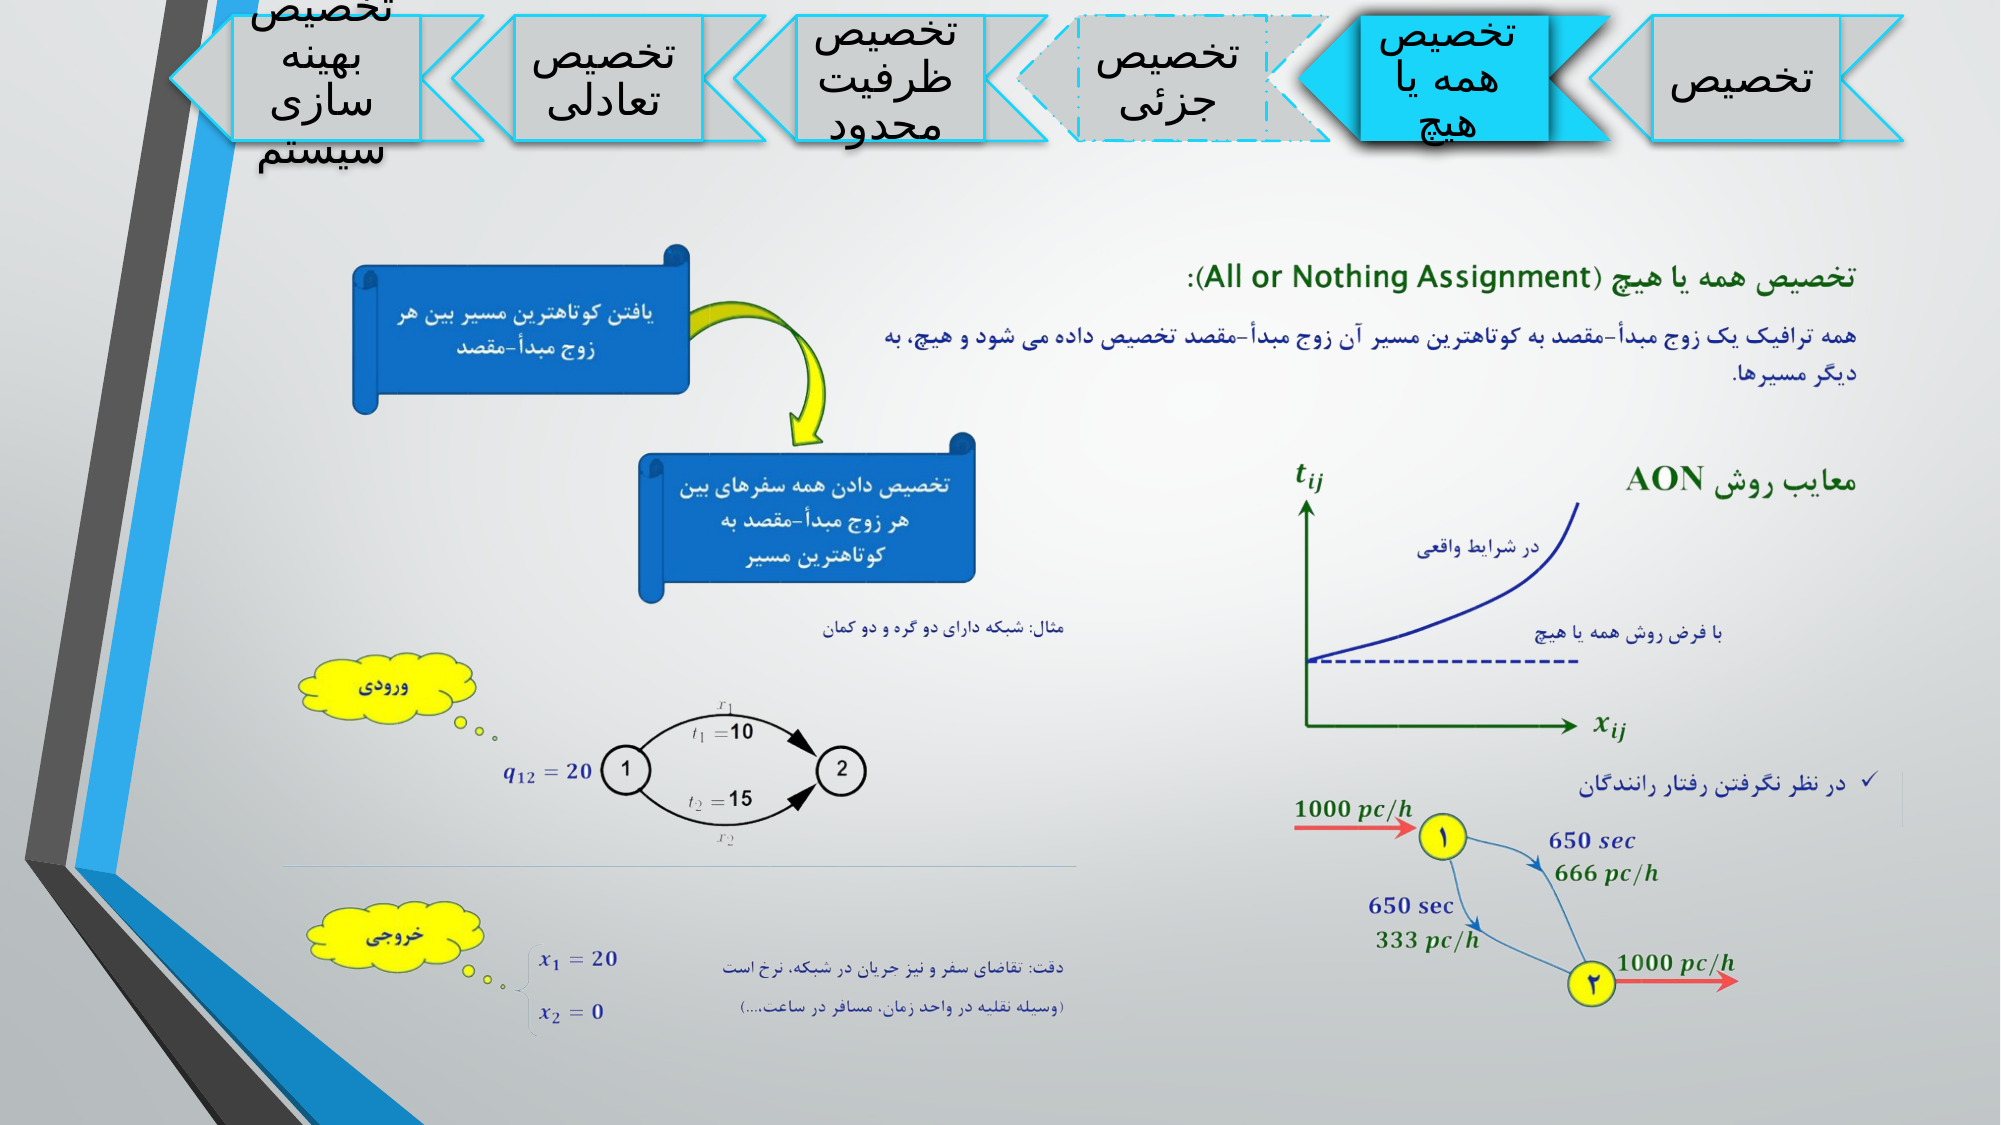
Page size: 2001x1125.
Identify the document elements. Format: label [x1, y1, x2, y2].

text_box [169, 15, 484, 141]
text_box [766, 15, 1048, 141]
list [283, 225, 1904, 1036]
text_box [484, 15, 766, 141]
text_box [1048, 15, 1330, 141]
text_box [1589, 15, 1904, 141]
text_box [1297, 15, 1612, 142]
